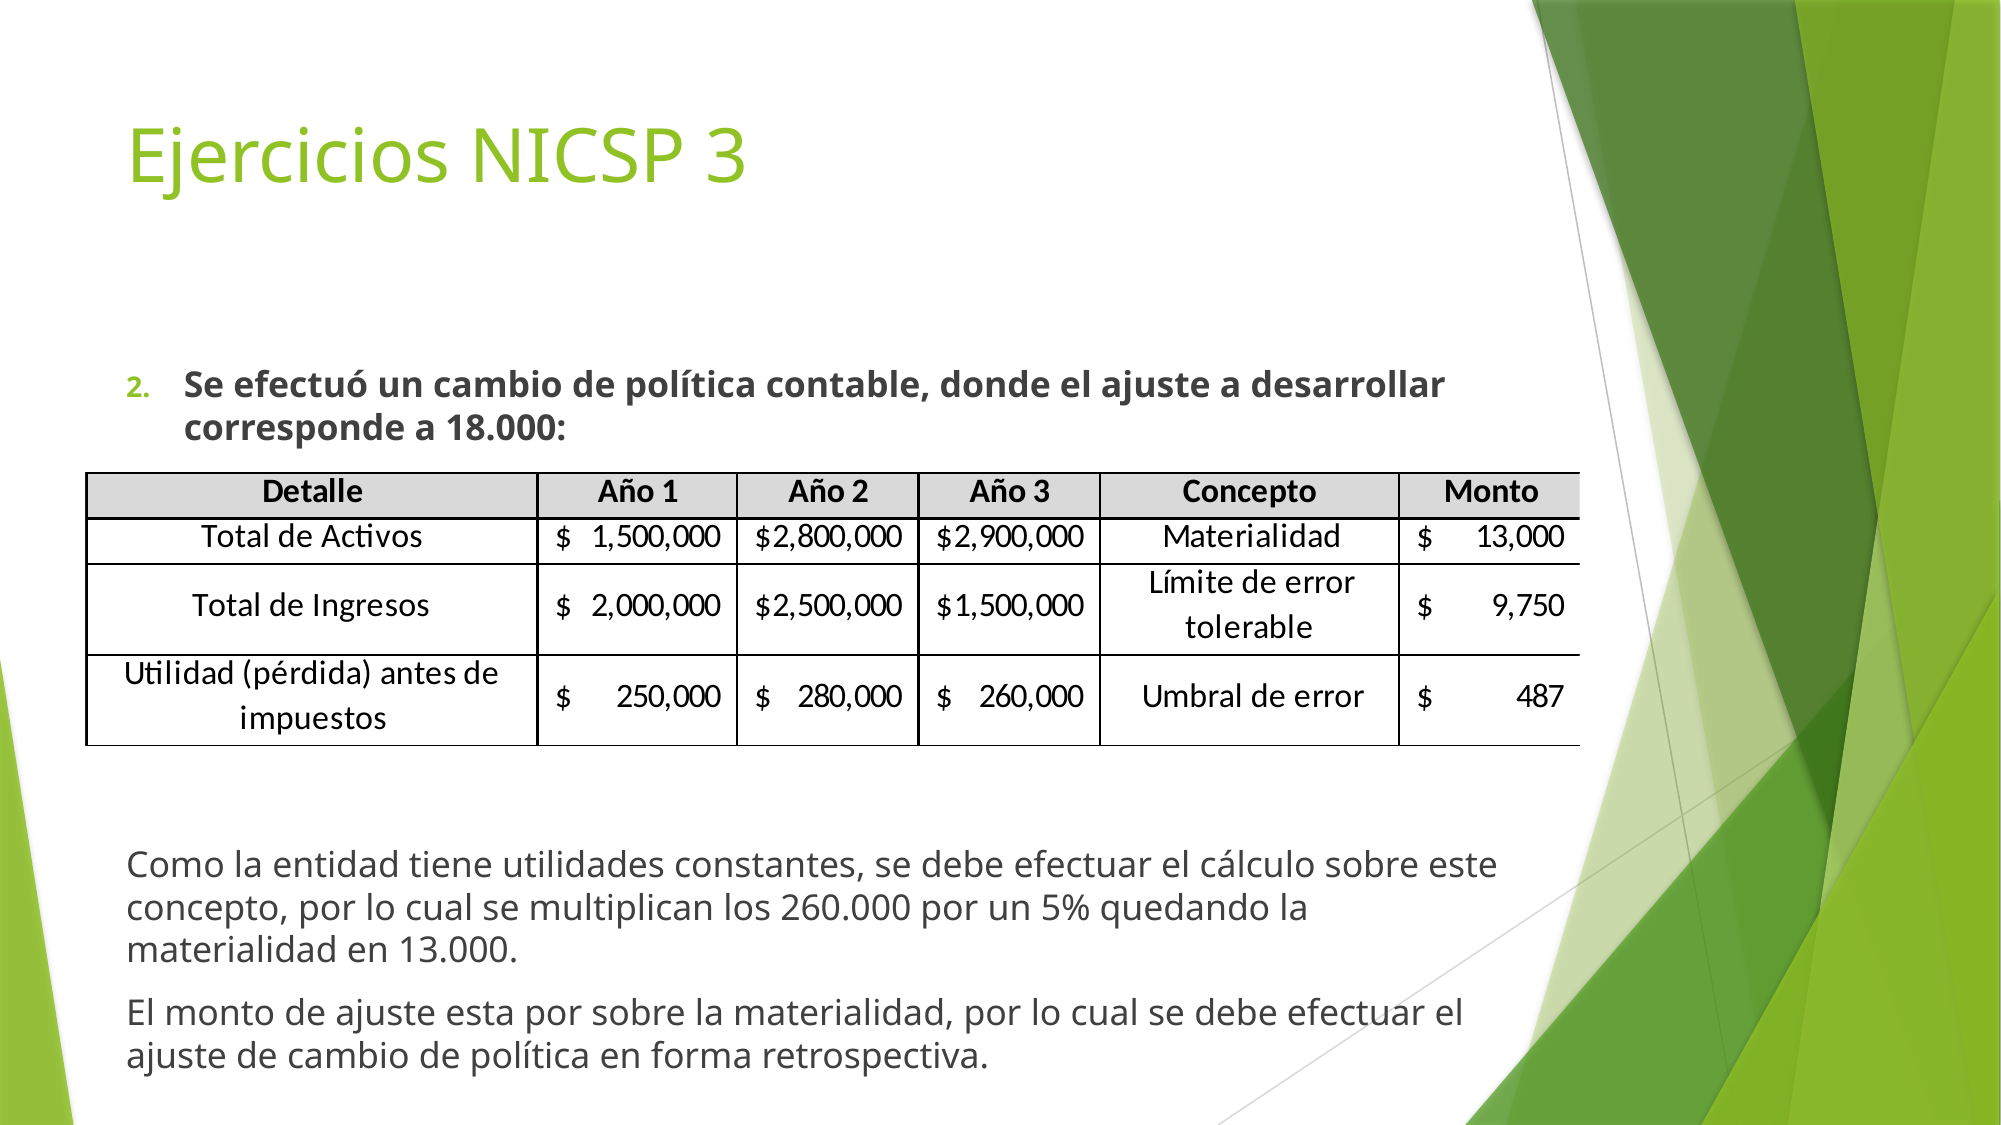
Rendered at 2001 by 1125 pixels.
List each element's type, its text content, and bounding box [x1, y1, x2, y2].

title Ejercicios NICSP 3 [111, 99, 1522, 317]
list Se efectuó un cambio de política contable, donde el ajuste a desarrollar corresponde a 18.000: Como la entidad tiene utilidades constantes, se debe efectuar el cálculo sobre este concepto, por lo cual se multiplican los 260.000 por un 5% quedando la materialidad en 13.000. El monto de ajuste esta por sobre la materialidad, por lo cual se debe efectuar el ajuste de cambio de política en forma retrospectiva. [111, 757, 1522, 1089]
picture [84, 471, 1583, 749]
list Se efectuó un cambio de política contable, donde el ajuste a desarrollar corresponde a 18.000: Como la entidad tiene utilidades constantes, se debe efectuar el cálculo sobre este concepto, por lo cual se multiplican los 260.000 por un 5% quedando la materialidad en 13.000. El monto de ajuste esta por sobre la materialidad, por lo cual se debe efectuar el ajuste de cambio de política en forma retrospectiva. [111, 354, 1522, 470]
